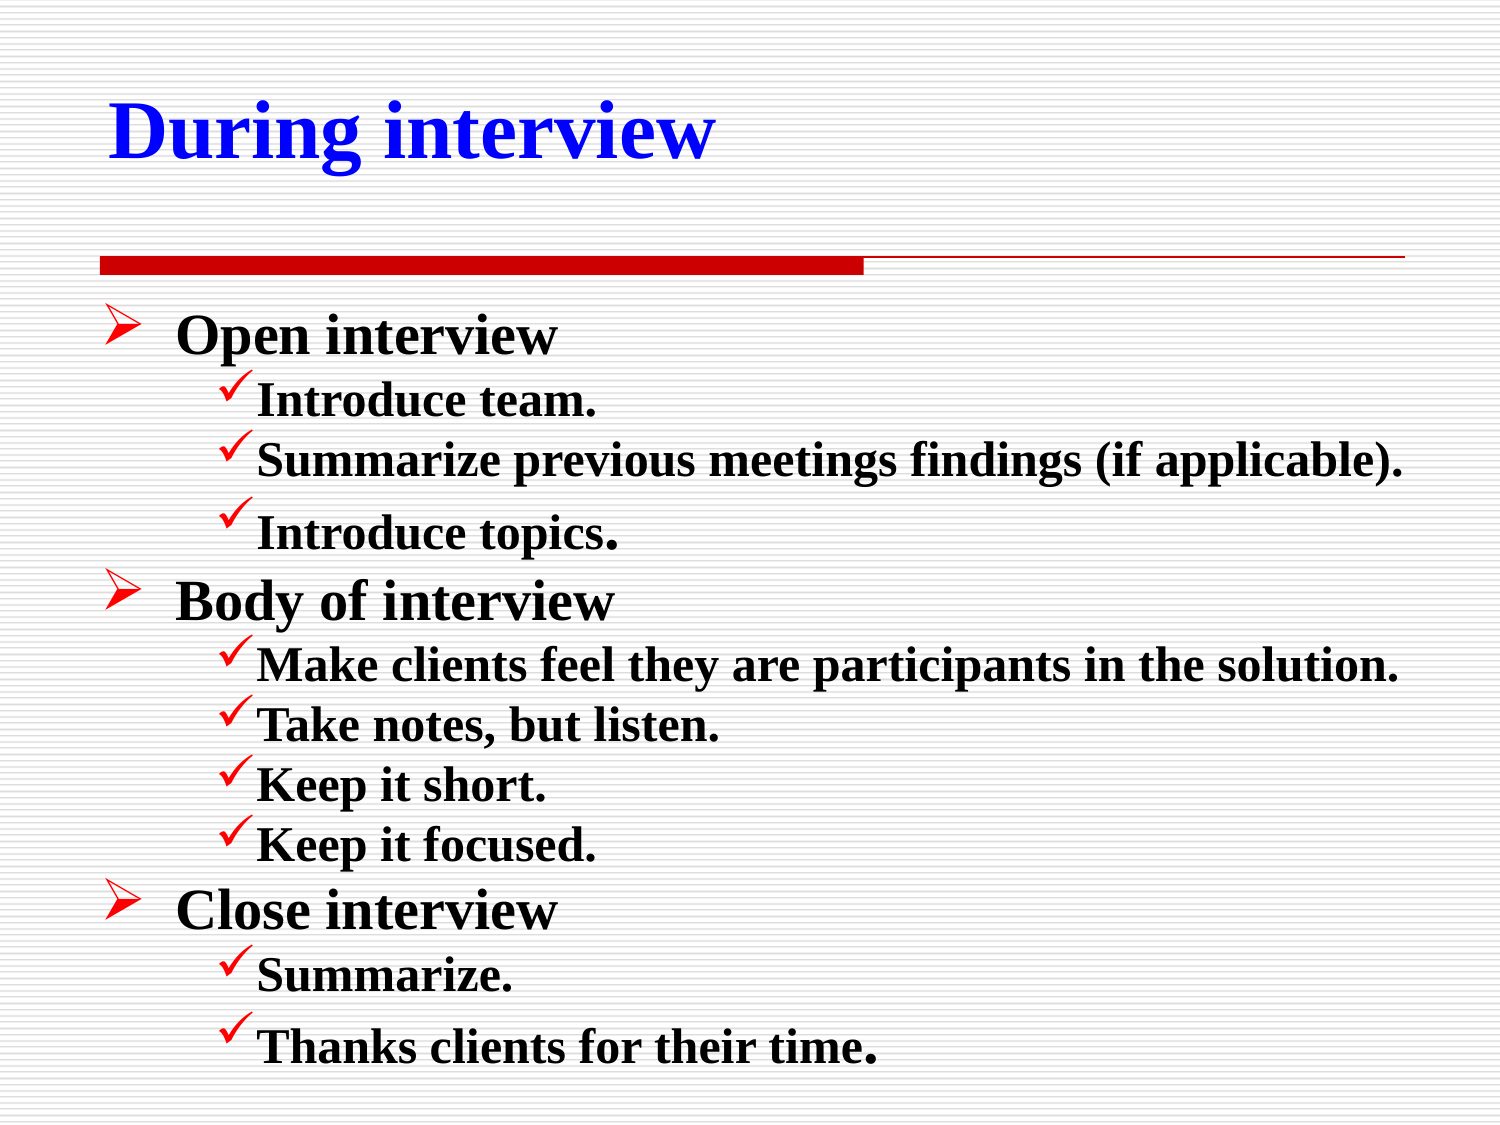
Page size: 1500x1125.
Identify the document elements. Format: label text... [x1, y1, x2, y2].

text_box During interview [93, 67, 732, 183]
text_box Open interview Introduce team. Summarize previous meetings findings (if applicable). Introduce topics. Body of interview Make clients feel they are participants in the solution. Take notes, but listen. Keep it short. Keep it focused. Close interview Summarize. Thanks clients for their time. [85, 289, 1500, 1084]
picture [0, 0, 1500, 1125]
